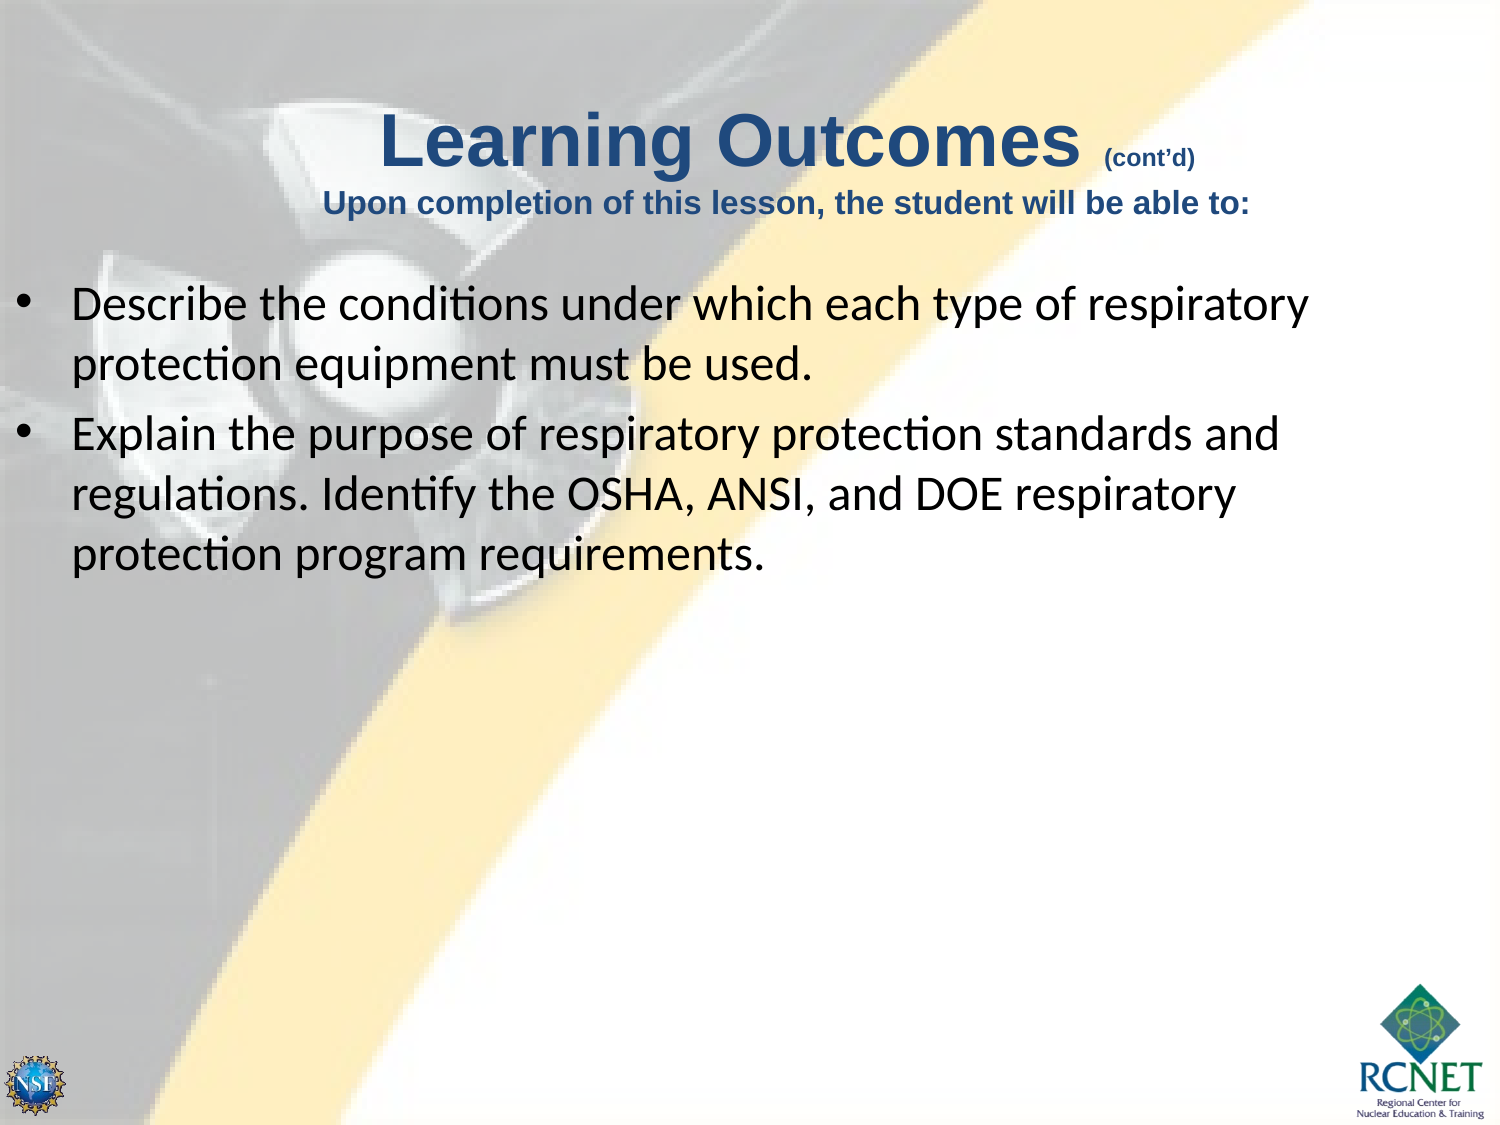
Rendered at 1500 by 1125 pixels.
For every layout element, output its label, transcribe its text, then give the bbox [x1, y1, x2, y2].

text_box Learning Outcomes (cont’d) Upon completion of this lesson, the student will be able to: [200, 62, 1375, 250]
list Describe the conditions under which each type of respiratory protection equipment must be used. Explain the purpose of respiratory protection standards and regulations. Identify the OSHA, ANSI, and DOE respiratory protection program requirements. [0, 262, 1350, 1000]
picture [1332, 977, 1500, 1125]
picture [0, 1056, 75, 1116]
